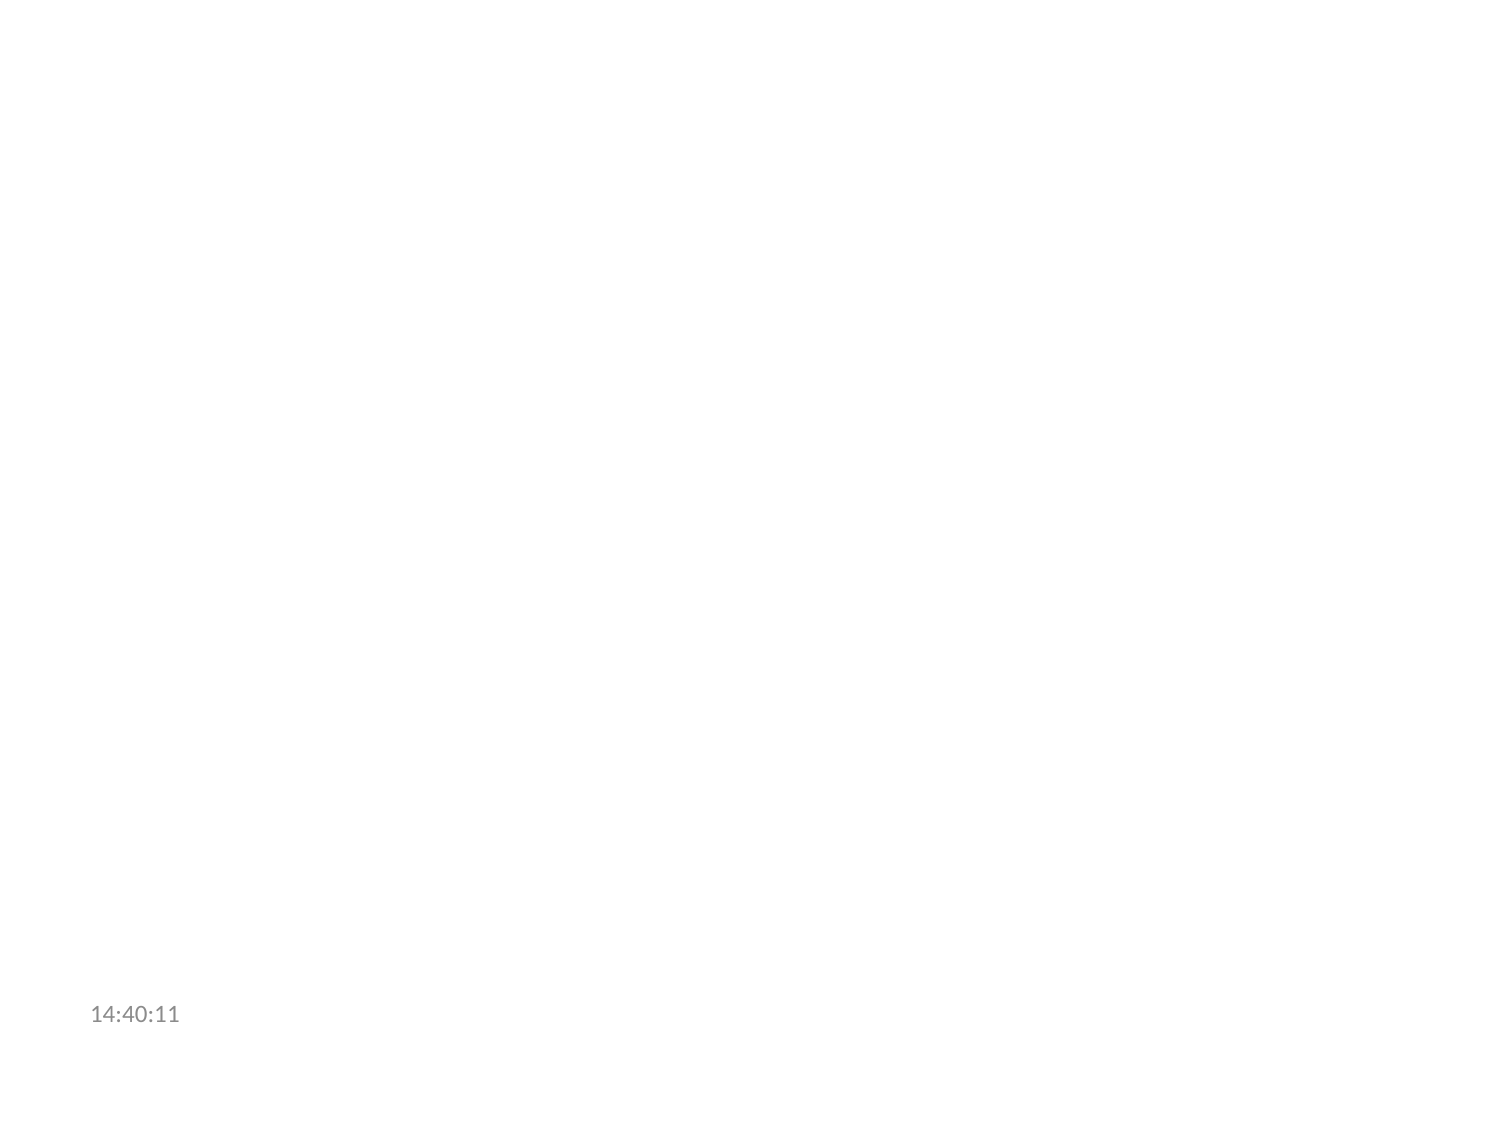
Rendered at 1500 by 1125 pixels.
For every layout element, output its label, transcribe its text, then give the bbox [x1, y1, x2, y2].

text_box 15:35:09 [75, 982, 425, 1043]
